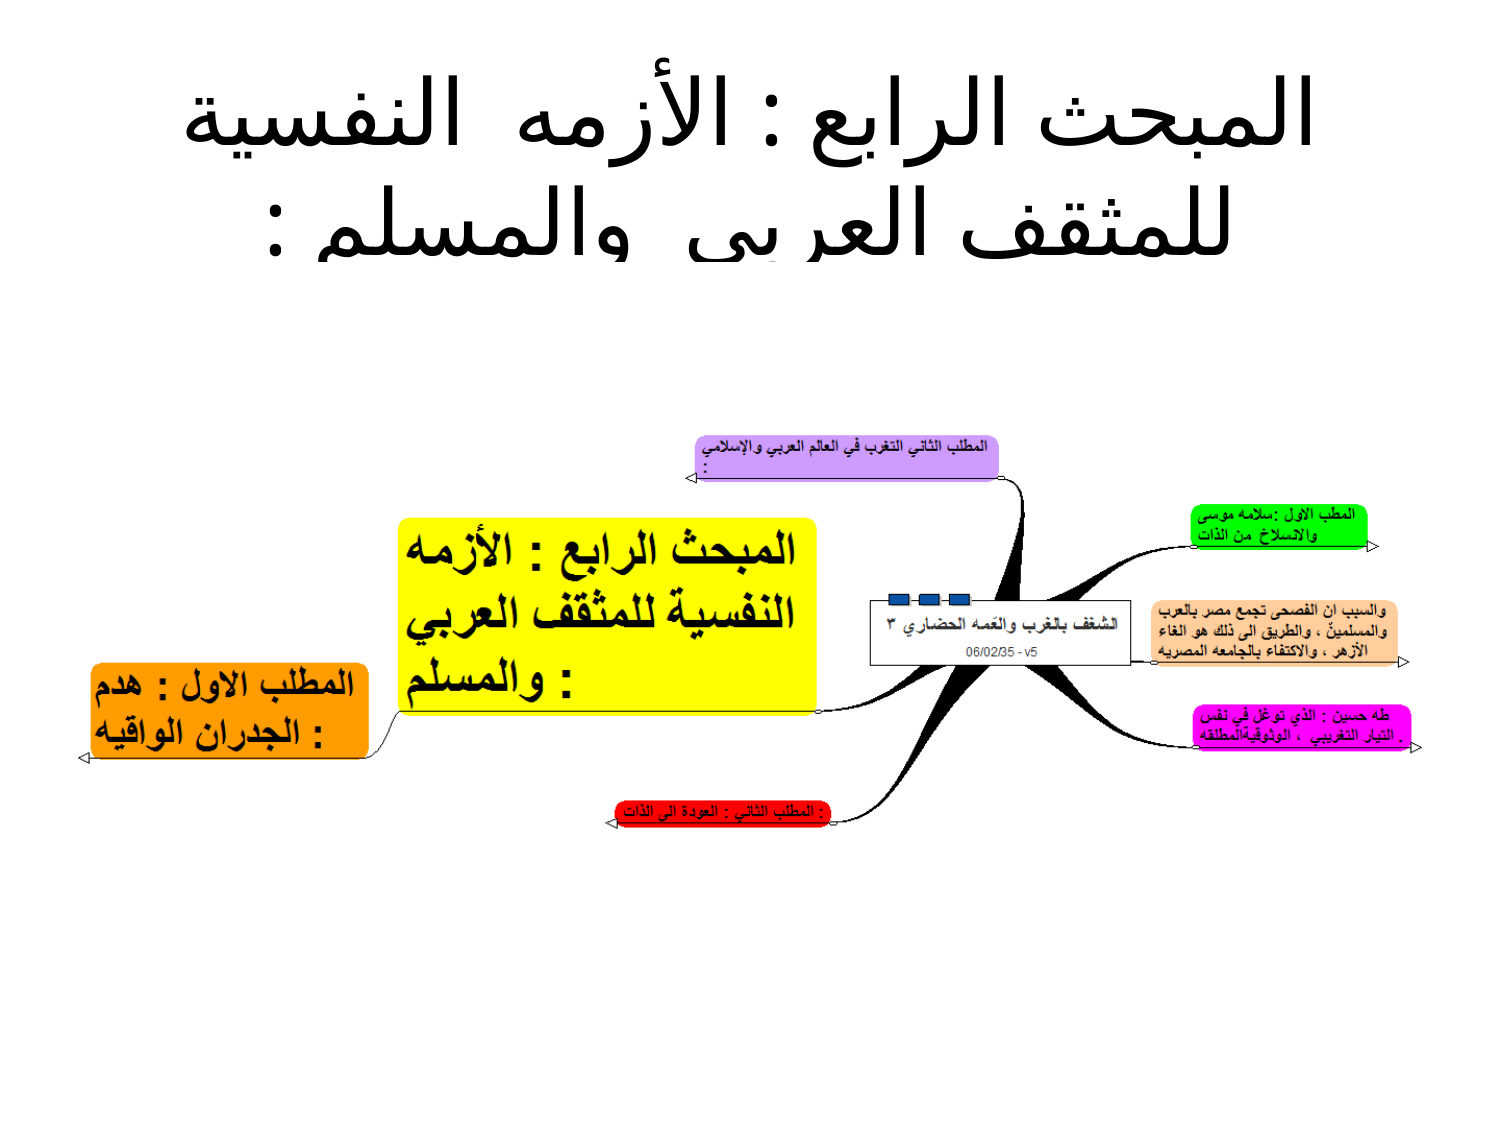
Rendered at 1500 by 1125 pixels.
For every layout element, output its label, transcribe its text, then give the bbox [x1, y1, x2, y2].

picture [74, 262, 1426, 1005]
title المبحث الرابع : الأزمه النفسية للمثقف العربي والمسلم : [75, 46, 1425, 262]
